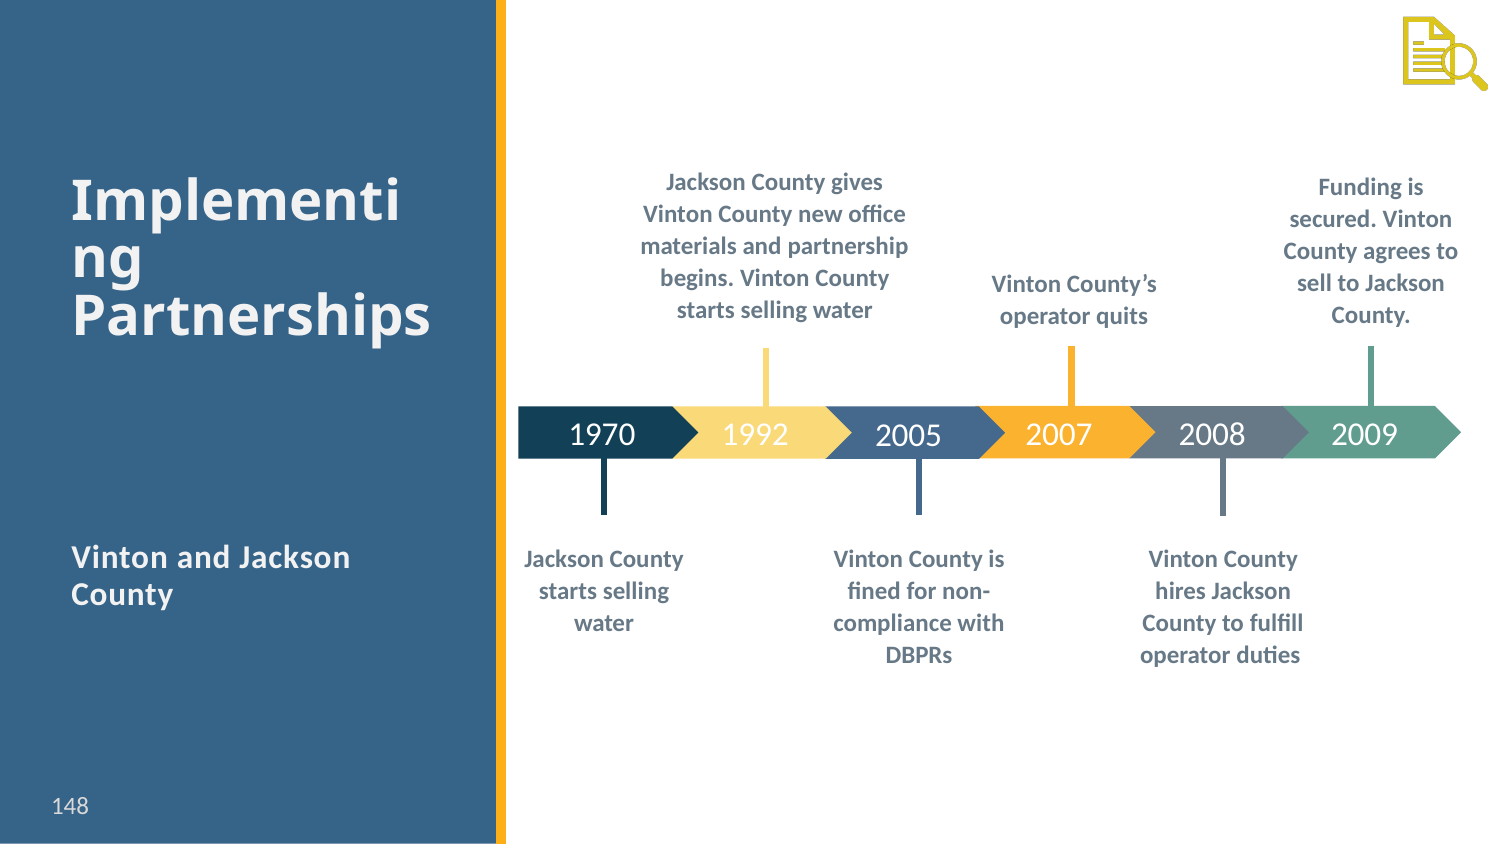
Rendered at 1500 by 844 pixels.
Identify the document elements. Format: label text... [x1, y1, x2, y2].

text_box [493, 155, 1485, 683]
slide_number 148 [16, 782, 124, 828]
title Implementing Partnerships [56, 73, 451, 355]
list Vinton and Jackson County [56, 532, 451, 780]
picture [1389, 10, 1493, 96]
